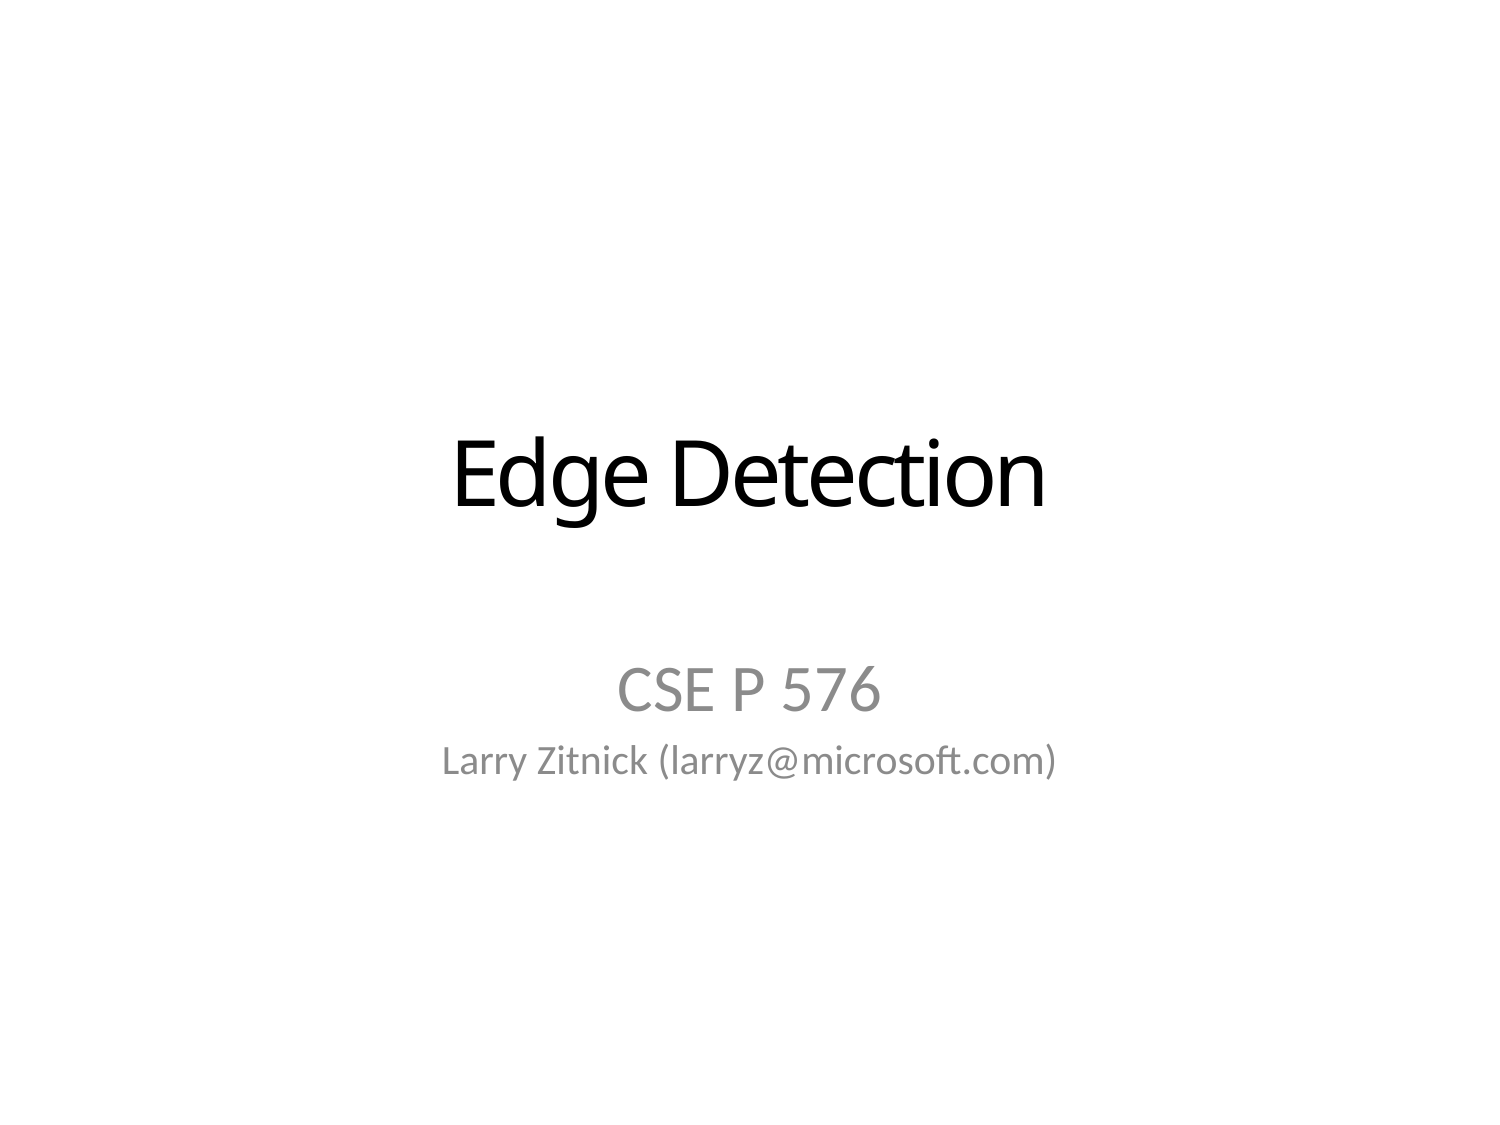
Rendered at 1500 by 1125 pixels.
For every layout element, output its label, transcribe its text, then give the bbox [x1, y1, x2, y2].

title Edge Detection [112, 349, 1388, 591]
subtitle CSE P 576 Larry Zitnick (larryz@microsoft.com) [225, 637, 1275, 925]
